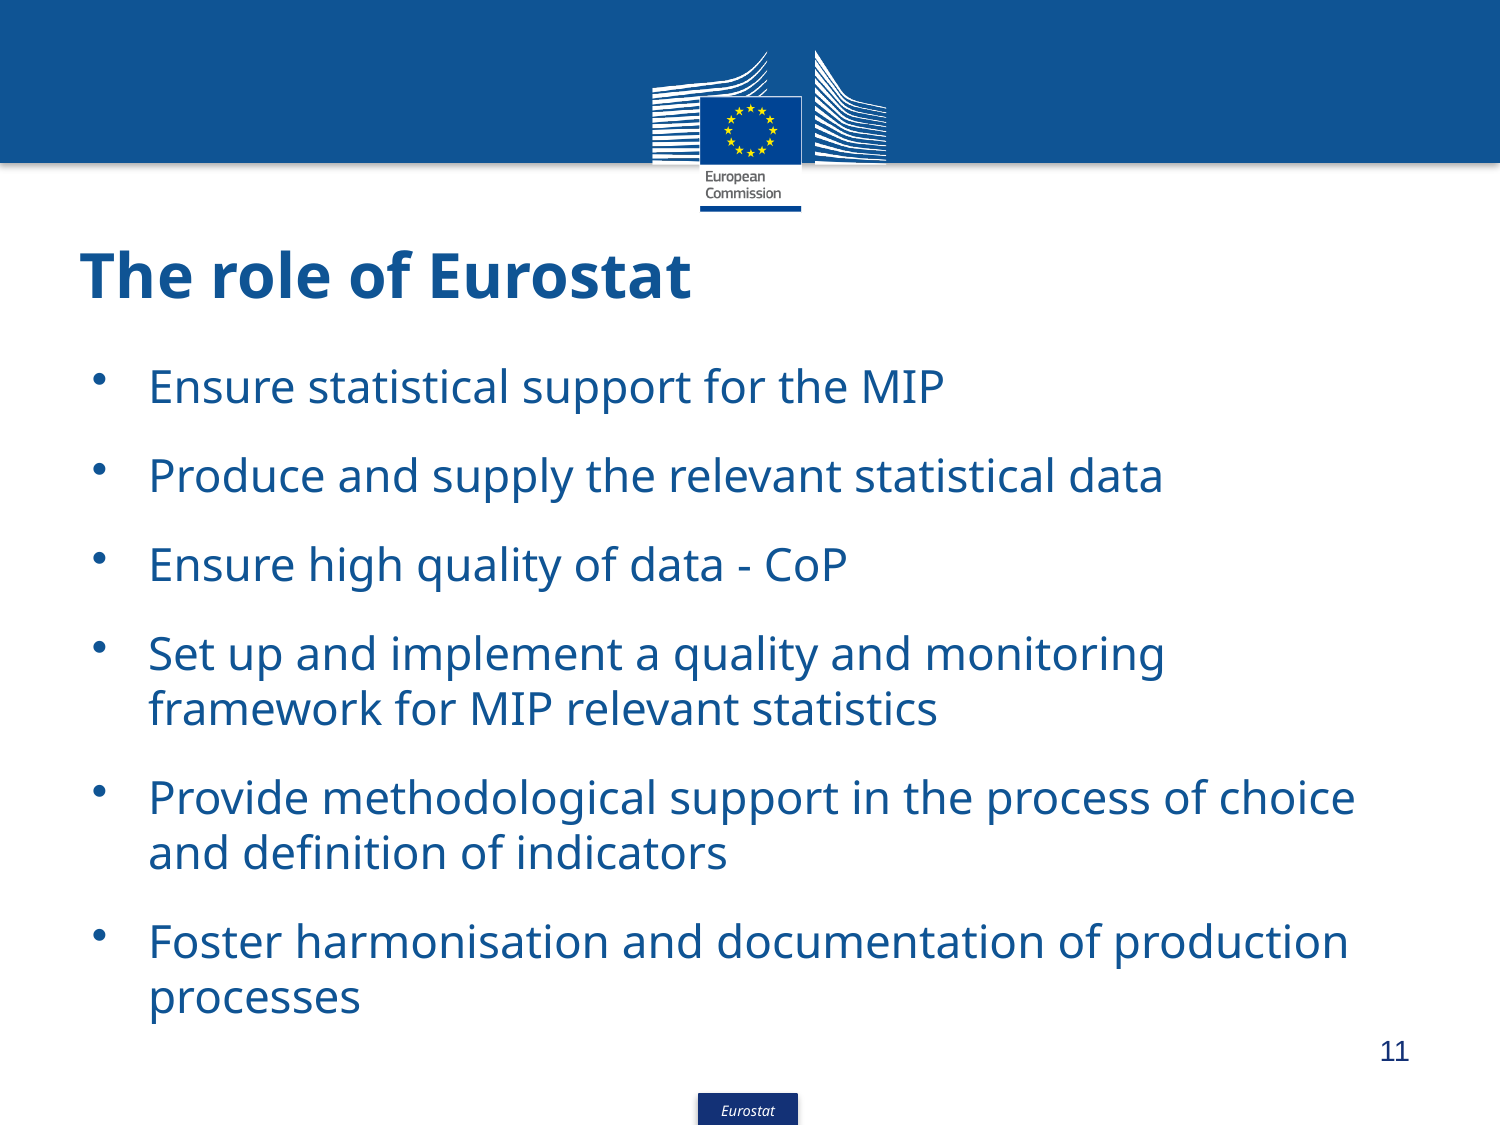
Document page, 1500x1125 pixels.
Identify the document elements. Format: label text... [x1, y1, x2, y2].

title The role of Eurostat [64, 196, 1415, 350]
slide_number 11 [1074, 1024, 1426, 1103]
list Ensure statistical support for the MIP Produce and supply the relevant statistical data Ensure high quality of data - CoP Set up and implement a quality and monitoring framework for MIP relevant statistics Provide methodological support in the process of choice and definition of indicators Foster harmonisation and documentation of production processes [76, 350, 1427, 982]
